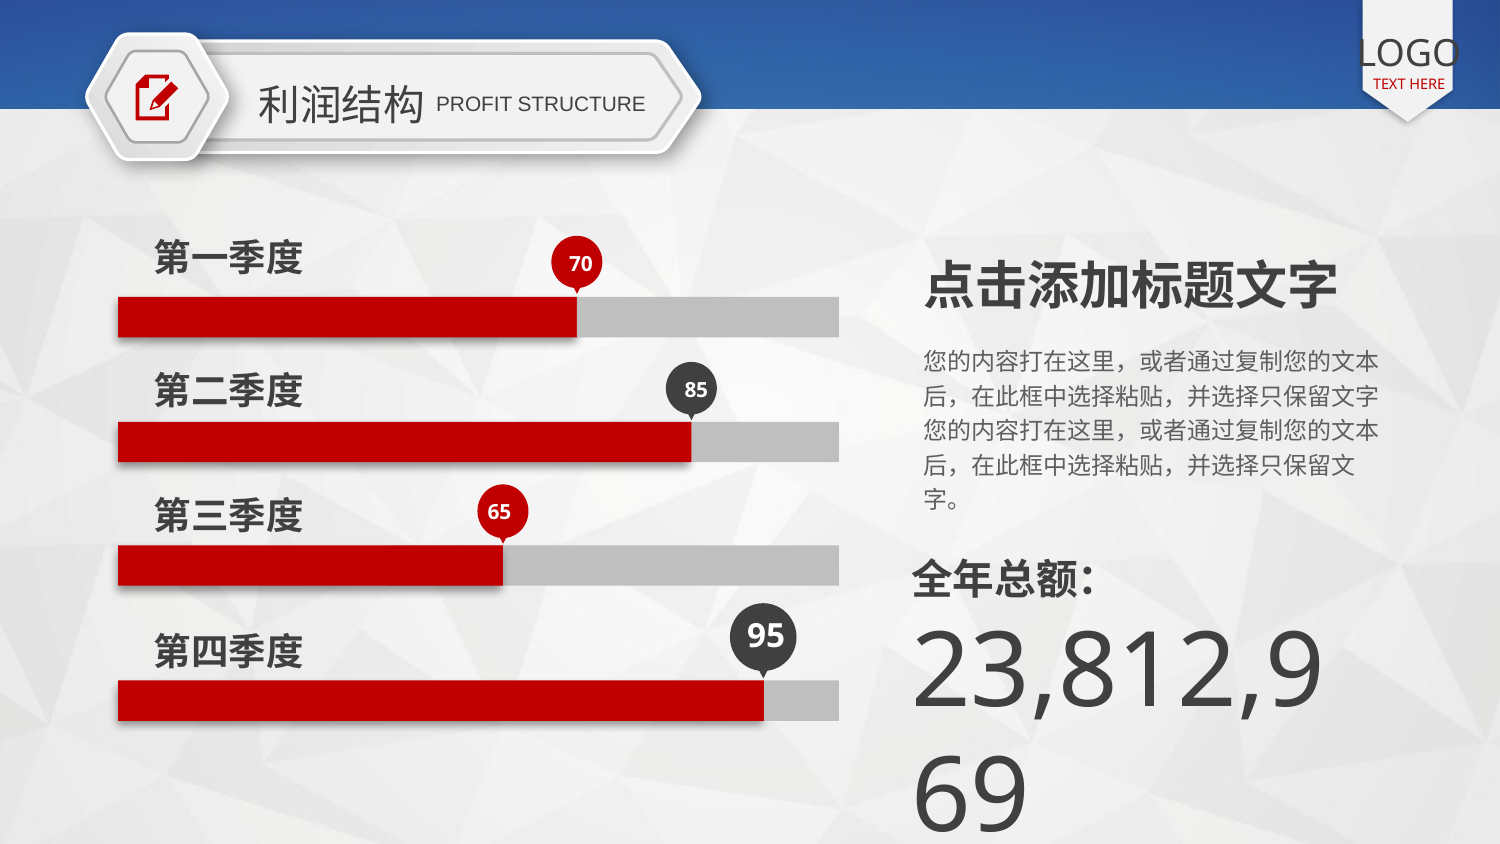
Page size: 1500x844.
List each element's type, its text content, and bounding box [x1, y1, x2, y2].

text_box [94, 25, 221, 168]
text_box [1355, 0, 1463, 123]
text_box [109, 226, 840, 338]
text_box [109, 359, 840, 463]
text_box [135, 74, 179, 121]
text_box 点击添加标题文字 [912, 246, 1400, 321]
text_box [109, 620, 840, 722]
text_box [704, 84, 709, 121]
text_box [664, 361, 728, 421]
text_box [226, 40, 701, 153]
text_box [729, 602, 803, 679]
text_box 您的内容打在这里，或者通过复制您的文本后，在此框中选择粘贴，并选择只保留文字您的内容打在这里，或者通过复制您的文本后，在此框中选择粘贴，并选择只保留文字。 [912, 335, 1405, 519]
text_box 23,812,969 [899, 596, 1388, 844]
text_box 全年总额： [899, 547, 1388, 596]
picture [0, 0, 1500, 844]
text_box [462, 484, 537, 544]
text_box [109, 484, 840, 586]
